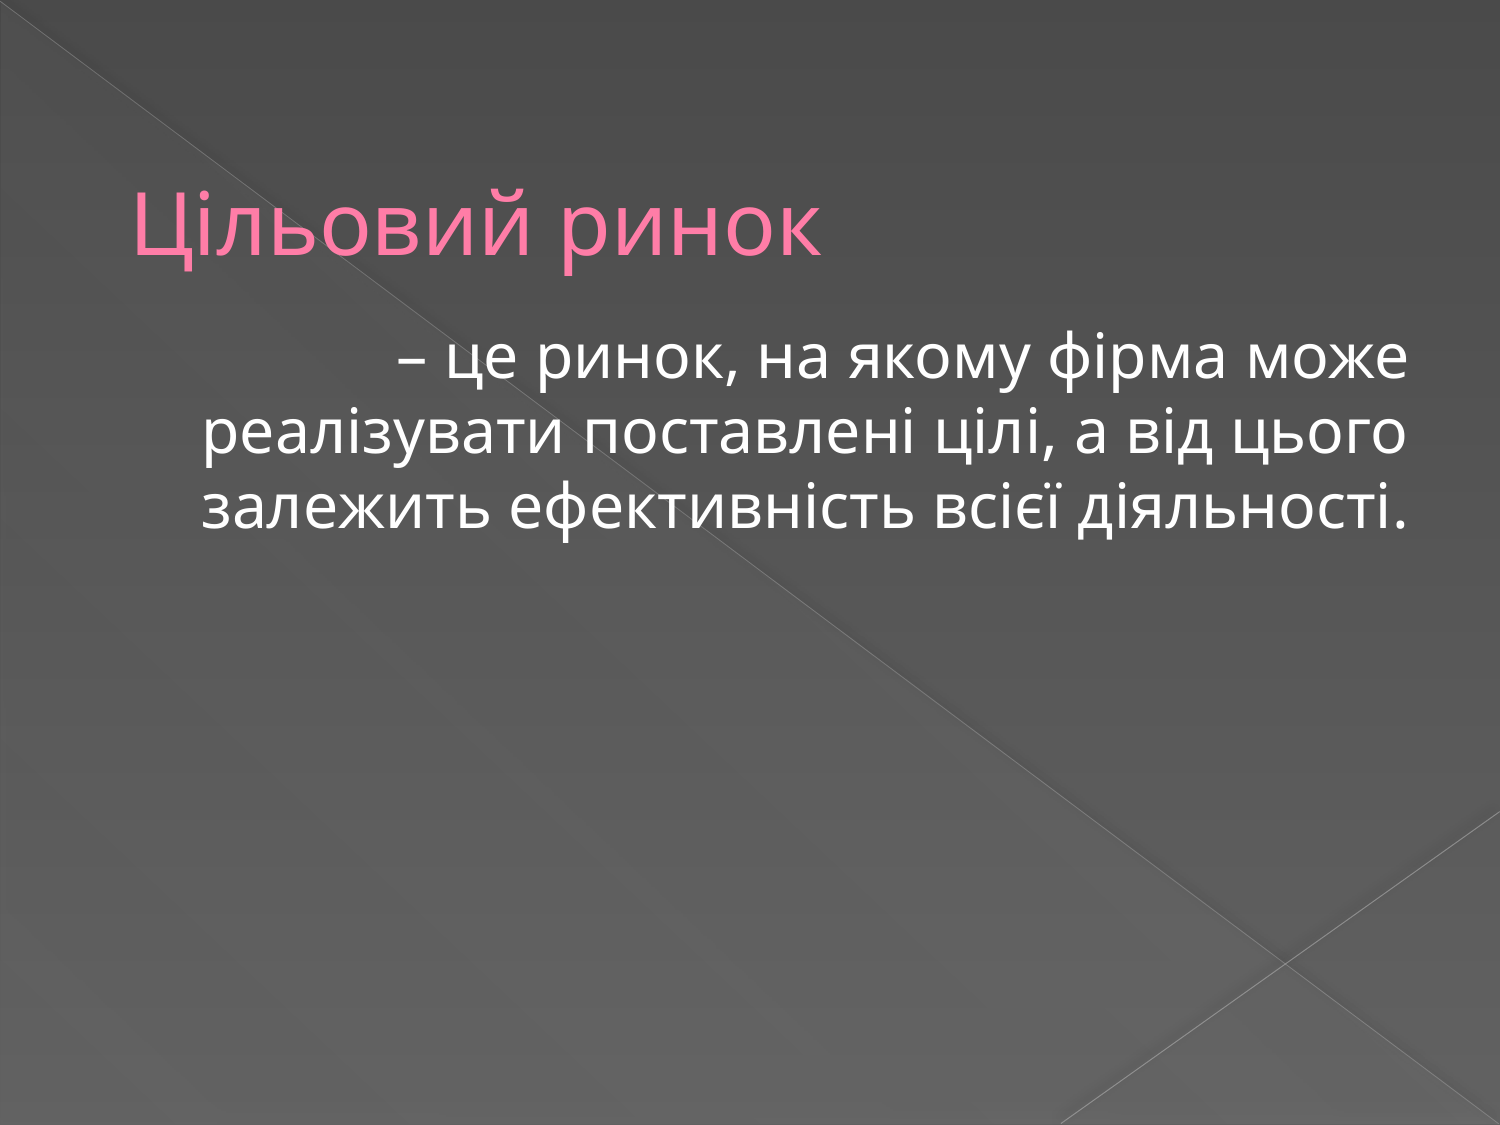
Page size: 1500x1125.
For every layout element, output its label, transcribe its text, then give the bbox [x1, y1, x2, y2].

list – це ринок, на якому фірма може реалізувати поставлені цілі, а від цього залежить ефективність всієї діяльності. [75, 308, 1425, 1059]
title Цільовий ринок [35, 105, 1386, 335]
